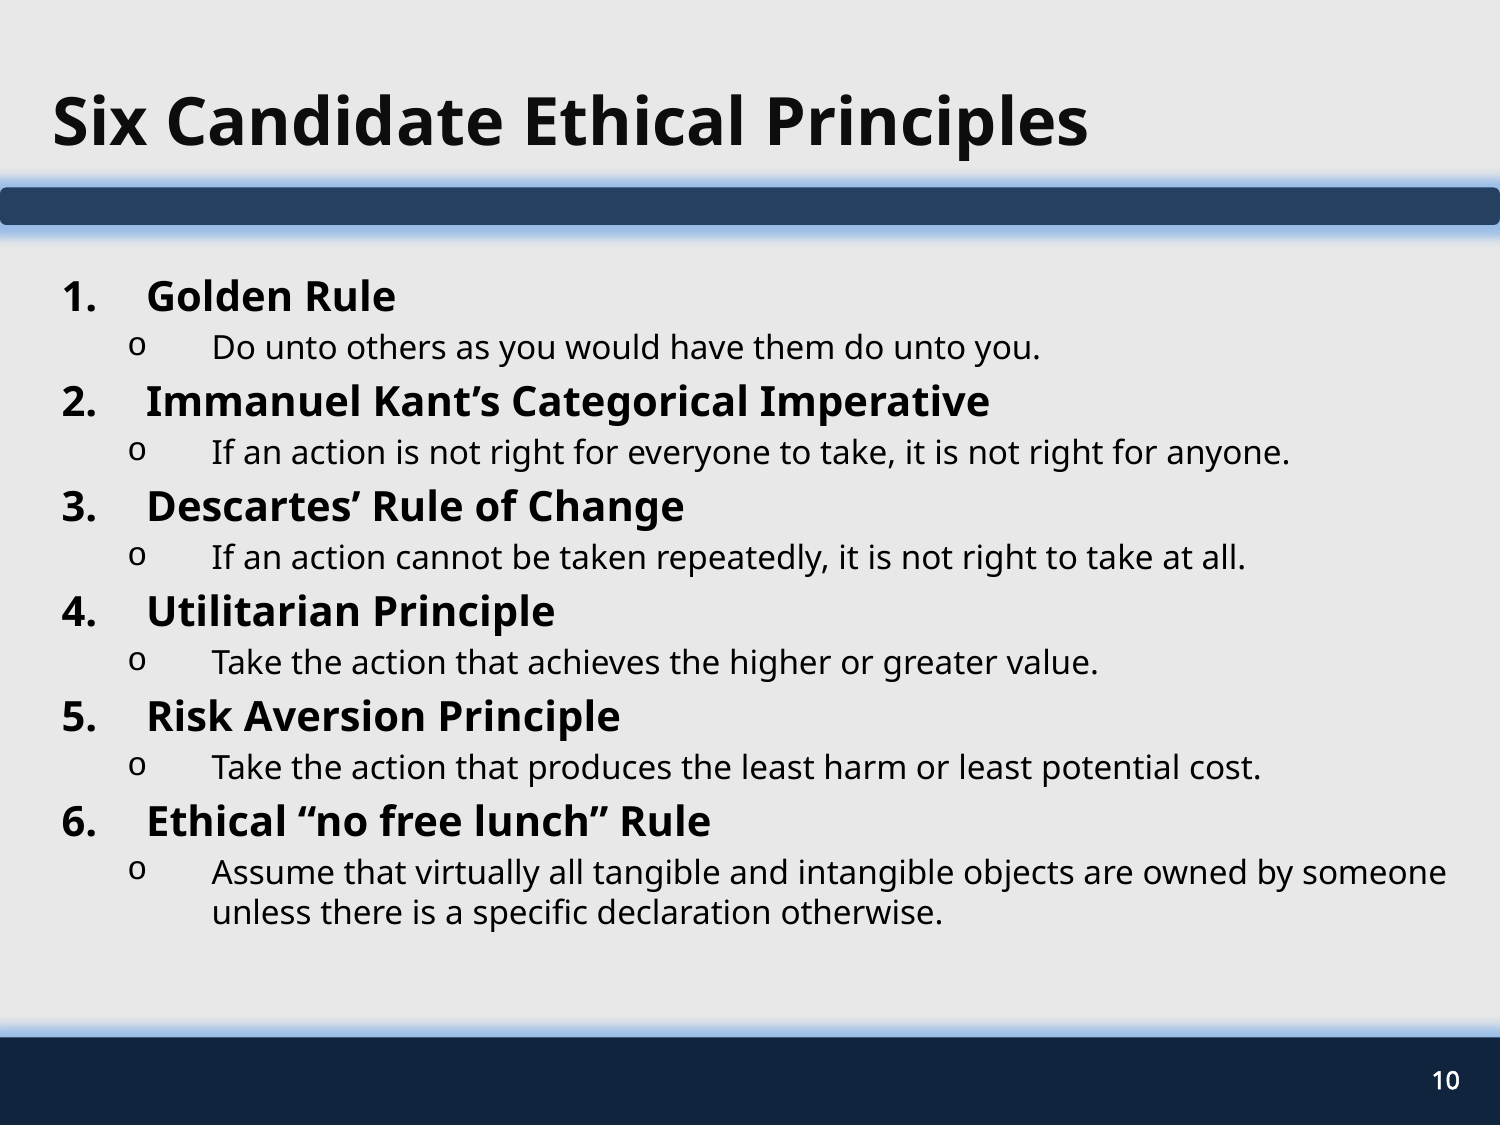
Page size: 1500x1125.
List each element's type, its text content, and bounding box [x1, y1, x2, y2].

slide_number 10 [1412, 1050, 1475, 1113]
list Golden Rule Do unto others as you would have them do unto you. Immanuel Kant’s Categorical Imperative If an action is not right for everyone to take, it is not right for anyone. Descartes’ Rule of Change If an action cannot be taken repeatedly, it is not right to take at all. Utilitarian Principle Take the action that achieves the higher or greater value. Risk Aversion Principle Take the action that produces the least harm or least potential cost. Ethical “no free lunch” Rule Assume that virtually all tangible and intangible objects are owned by someone unless there is a specific declaration otherwise. [37, 262, 1475, 1013]
title Six Candidate Ethical Principles [37, 62, 1338, 176]
